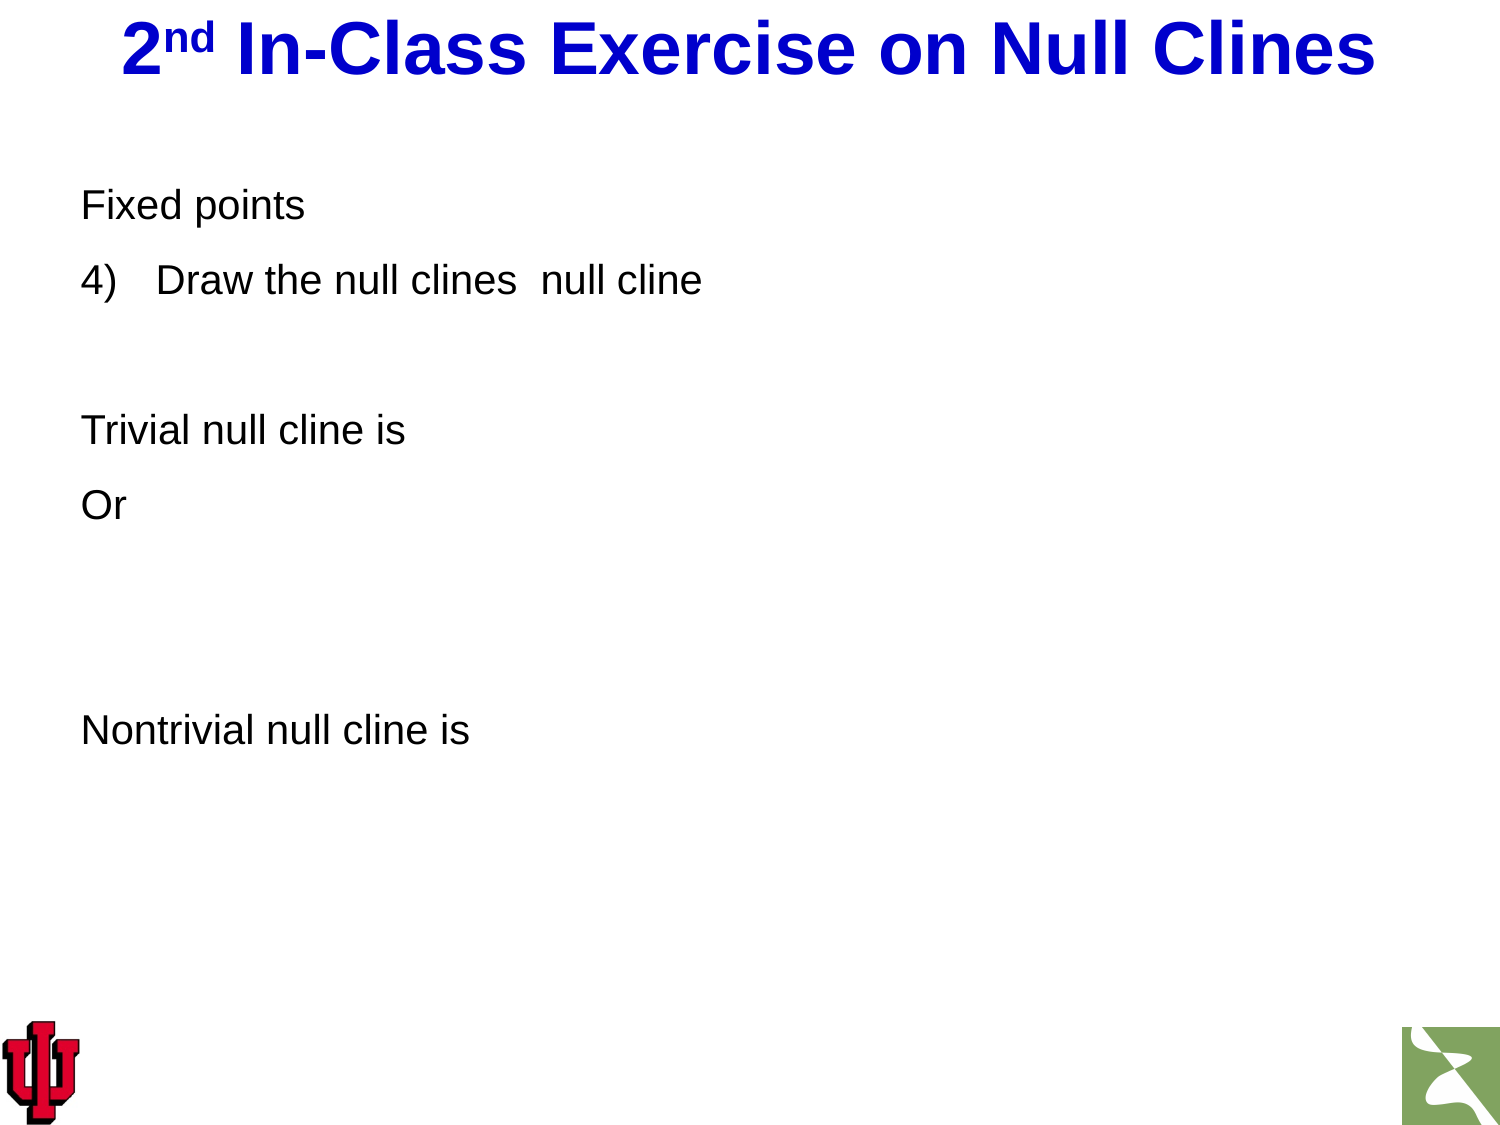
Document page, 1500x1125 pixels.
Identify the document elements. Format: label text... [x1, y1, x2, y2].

picture [1402, 1027, 1500, 1125]
title 2nd In-Class Exercise on Null Clines [0, 0, 1500, 90]
picture [0, 1020, 80, 1125]
